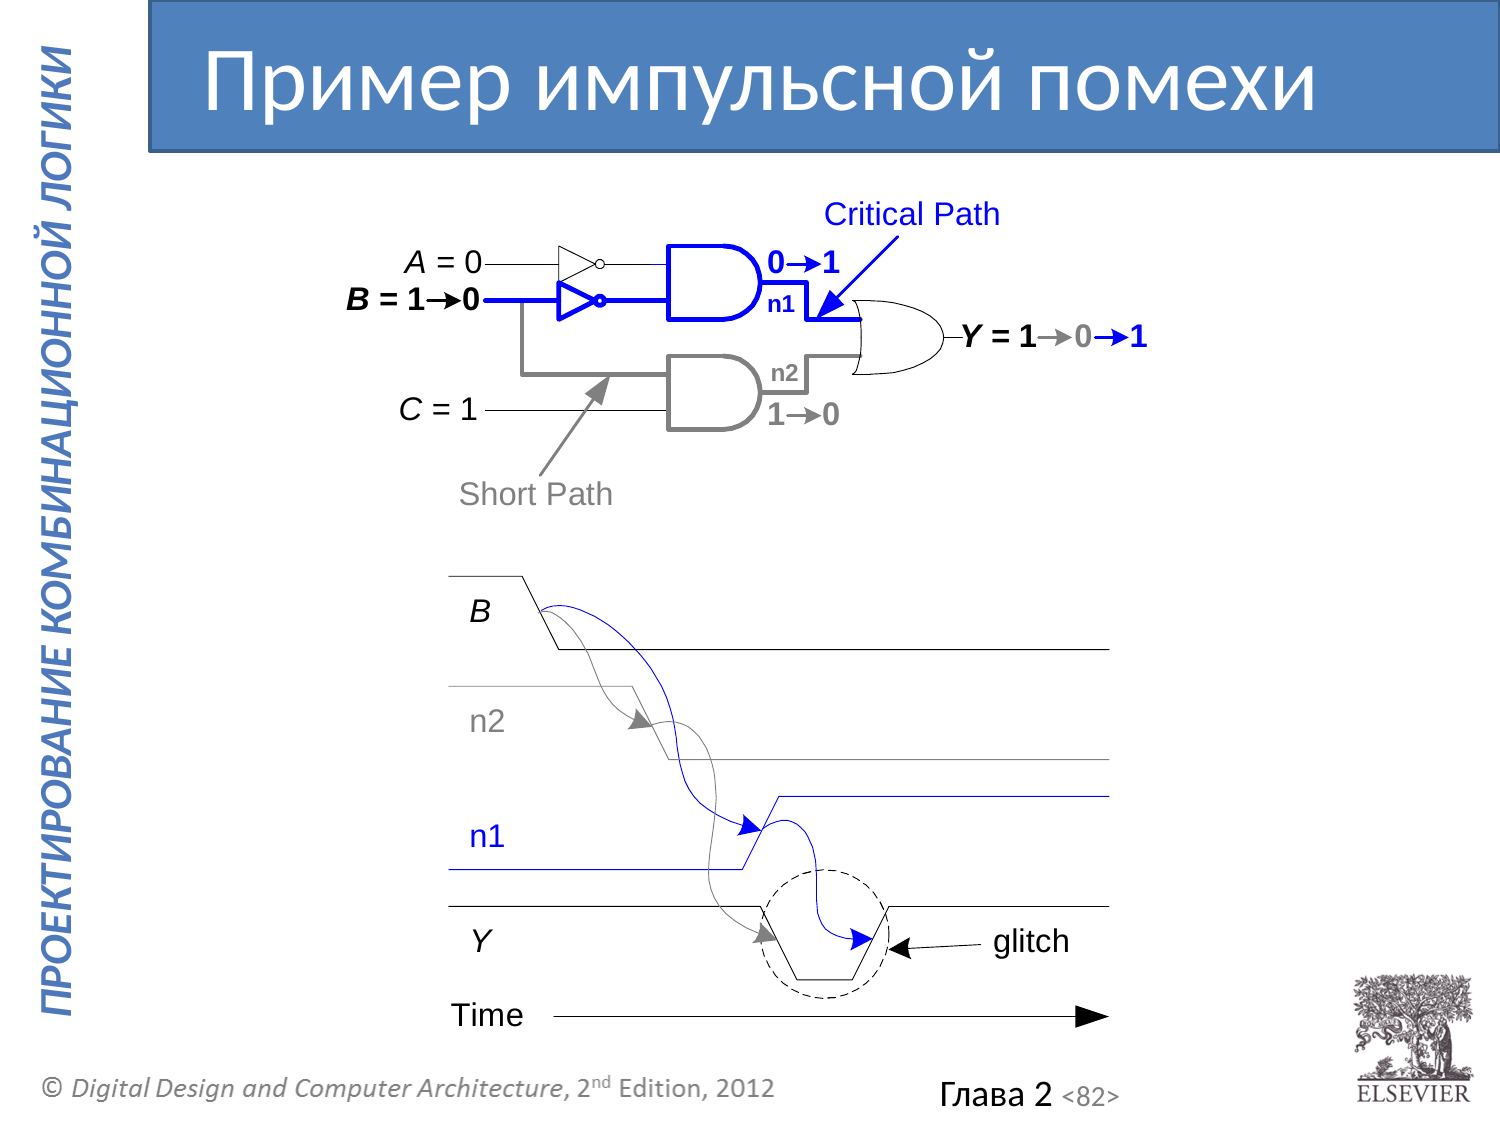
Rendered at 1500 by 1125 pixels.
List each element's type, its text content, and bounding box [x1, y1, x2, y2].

text_box Пример импульсной помехи (продолжение) [187, 11, 1488, 246]
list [324, 174, 1168, 1057]
picture [0, 0, 1500, 1125]
